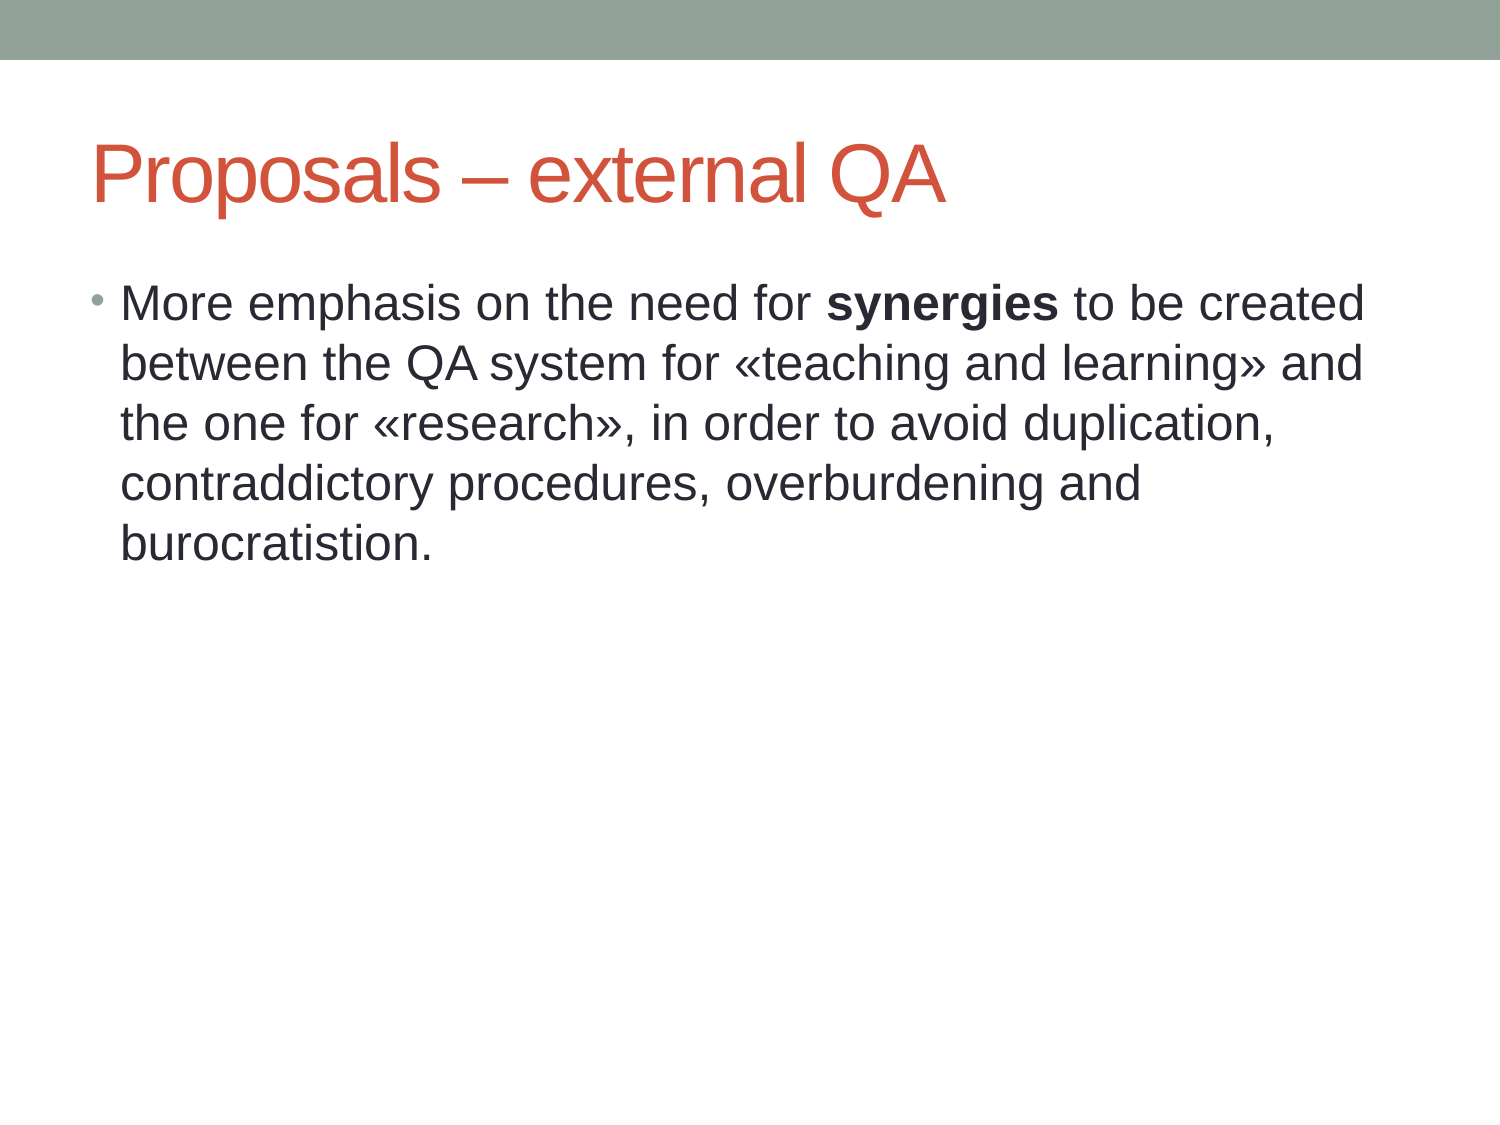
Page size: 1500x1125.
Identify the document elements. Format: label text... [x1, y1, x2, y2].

list More emphasis on the need for synergies to be created between the QA system for «teaching and learning» and the one for «research», in order to avoid duplication, contraddictory procedures, overburdening and burocratistion. [75, 262, 1425, 1063]
title Proposals – external QA [75, 87, 1425, 250]
